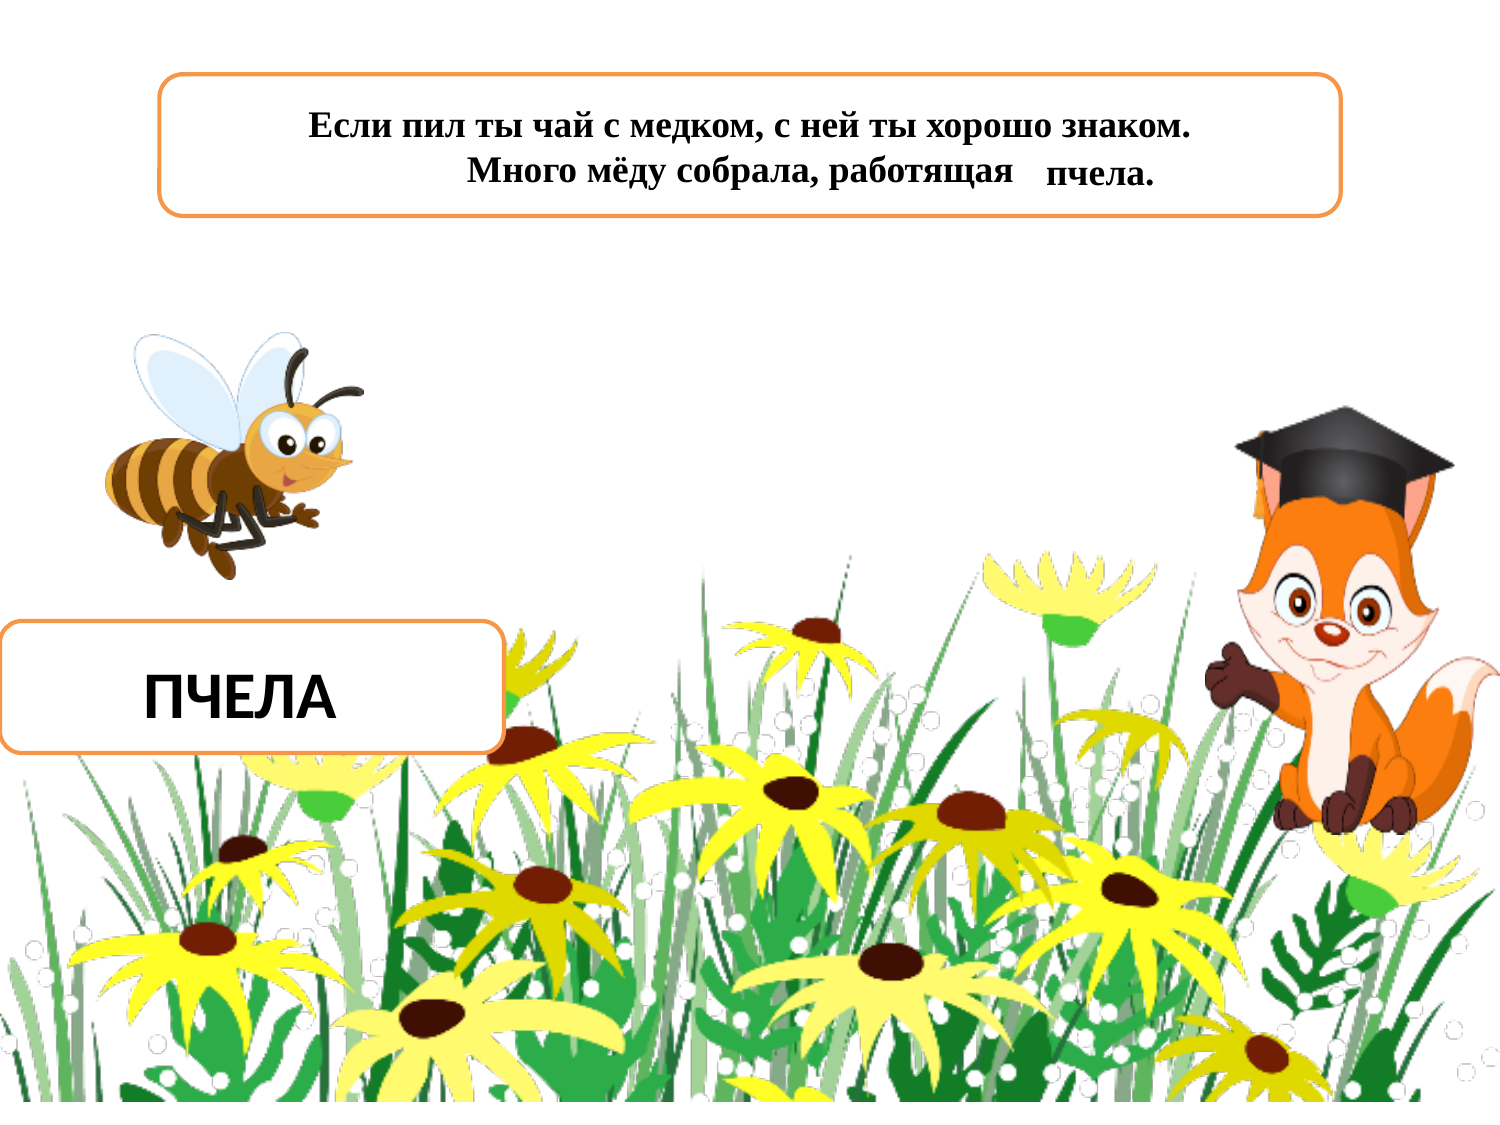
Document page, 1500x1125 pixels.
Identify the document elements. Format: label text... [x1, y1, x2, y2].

text_box пчела. [1031, 140, 1184, 201]
text_box Если пил ты чай с медком, с ней ты хорошо знаком. Много мёду собрала, работящая [157, 72, 1343, 219]
picture [0, 332, 1500, 1103]
